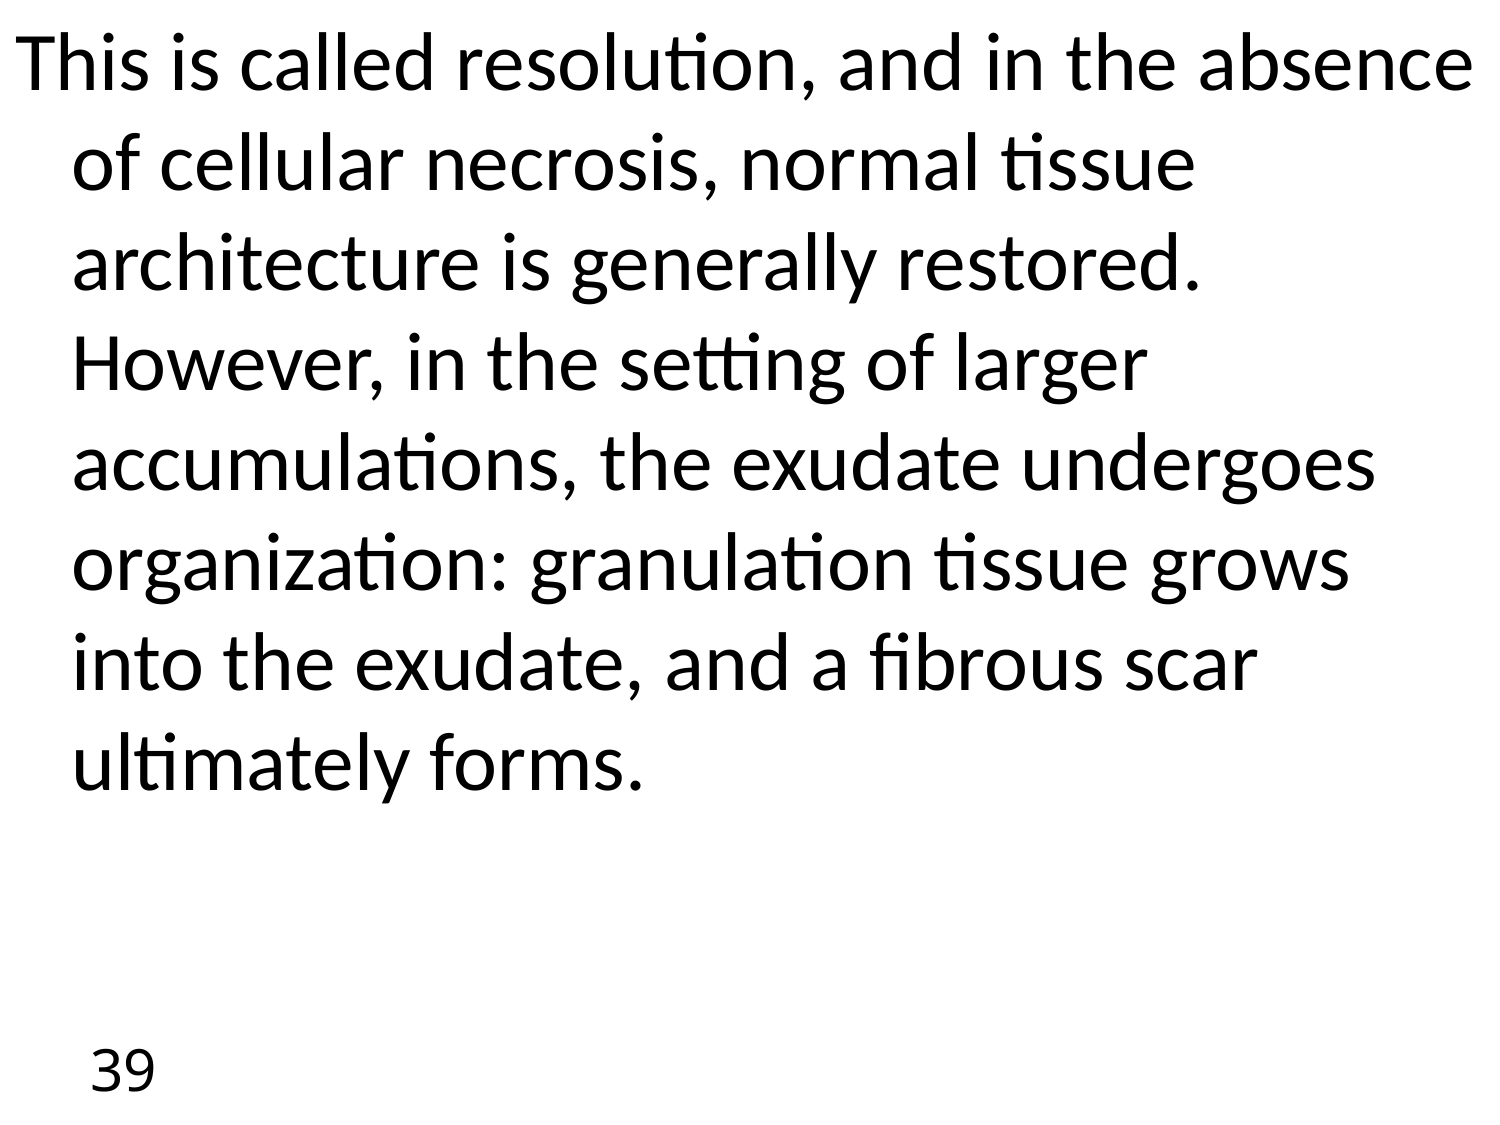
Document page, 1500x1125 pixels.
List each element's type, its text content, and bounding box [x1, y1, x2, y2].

list This is called resolution, and in the absence of cellular necrosis, normal tissue architecture is generally restored. However, in the setting of larger accumulations, the exudate undergoes organization: granulation tissue grows into the exudate, and a fibrous scar ultimately forms. [0, 0, 1500, 1125]
slide_number 39 [75, 1042, 425, 1103]
